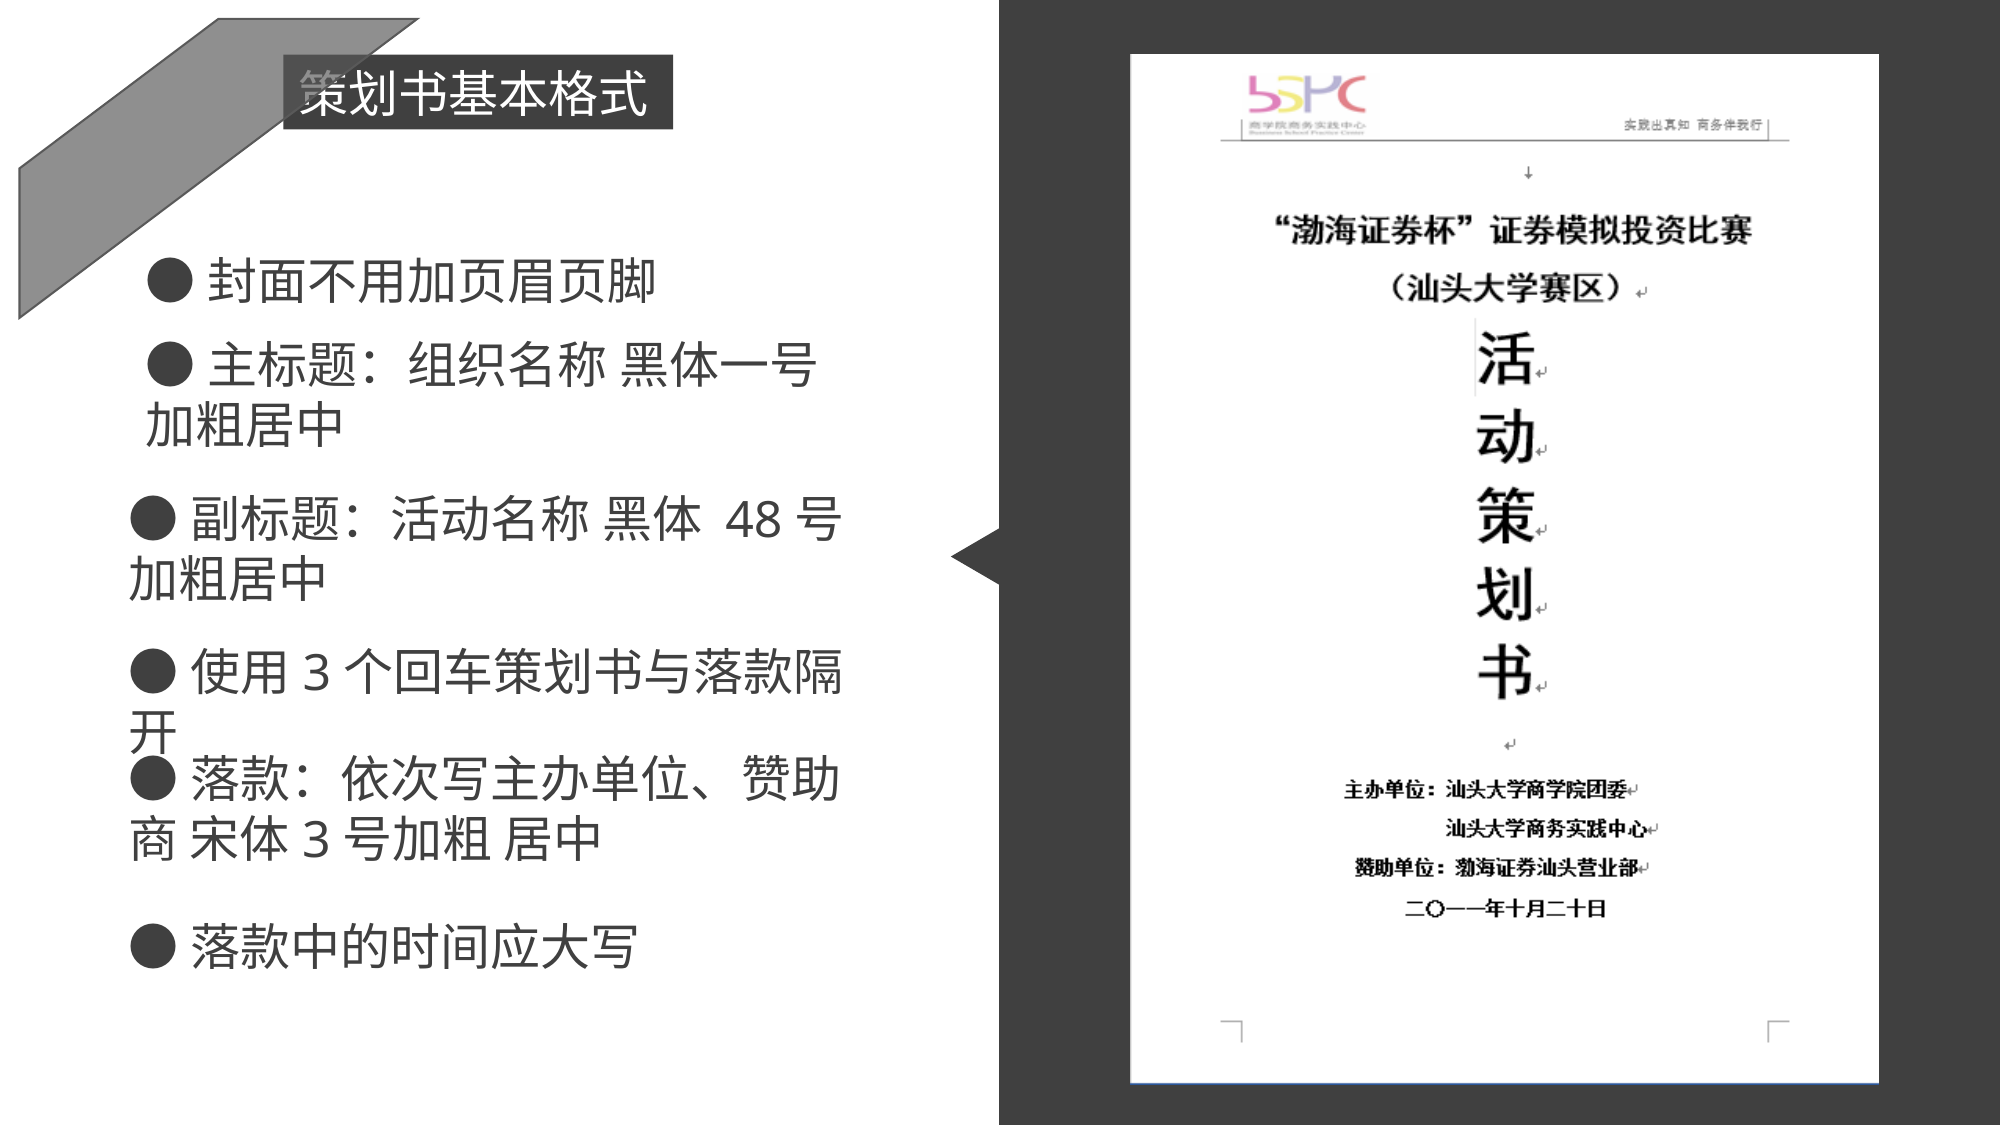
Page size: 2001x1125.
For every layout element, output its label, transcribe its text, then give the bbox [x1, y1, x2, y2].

text_box ●使用3个回车策划书与落款隔开 [114, 633, 860, 740]
text_box [18, 17, 421, 320]
text_box 策划书基本格式 [283, 54, 674, 130]
text_box ●落款：依次写主办单位、赞助商 宋体3号加粗 居中 [114, 740, 860, 875]
text_box ●落款中的时间应大写 [114, 907, 860, 983]
text_box ●主标题：组织名称 黑体一号 加粗居中 [130, 326, 877, 461]
text_box ●副标题：活动名称 黑体 48号 加粗居中 [114, 479, 860, 615]
text_box [999, 0, 2000, 1125]
text_box [950, 521, 1011, 592]
text_box ●封面不用加页眉页脚 [130, 242, 797, 317]
picture [1130, 54, 1879, 1085]
